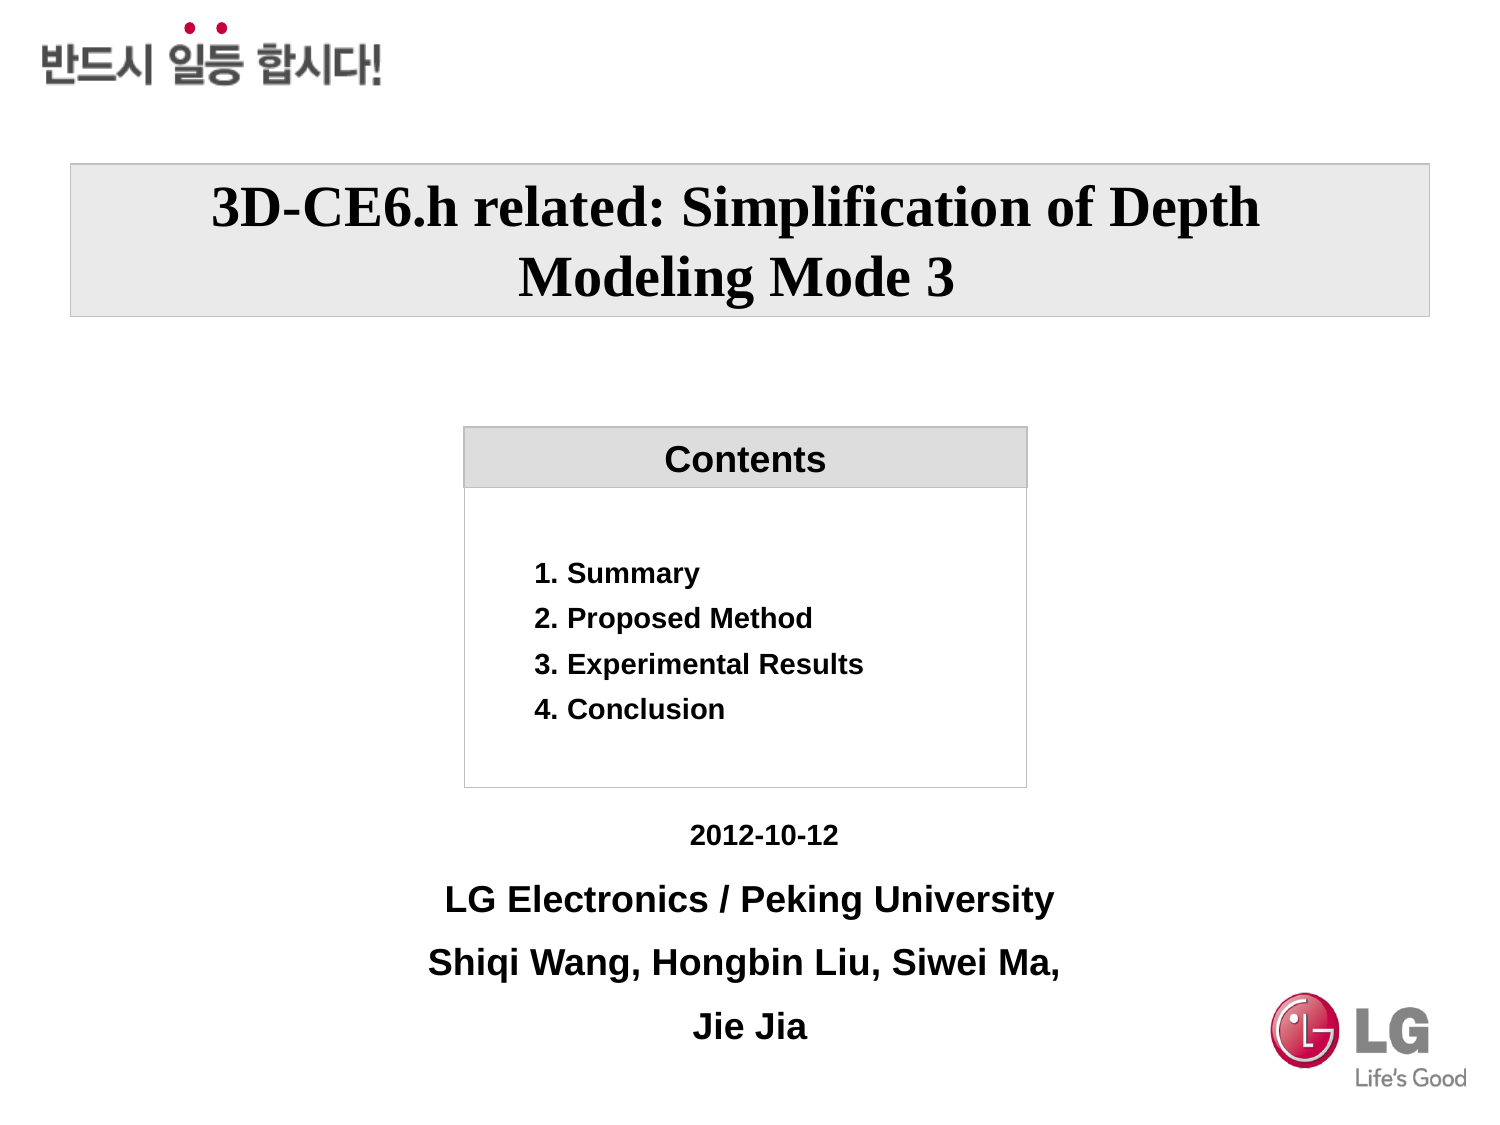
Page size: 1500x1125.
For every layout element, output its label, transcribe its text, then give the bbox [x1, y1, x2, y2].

text_box 3D-CE6.h related: Simplification of Depth Modeling Mode 3 [93, 160, 1395, 316]
text_box [70, 163, 1430, 317]
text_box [31, 21, 384, 97]
text_box Contents [463, 427, 1028, 488]
picture [1269, 985, 1466, 1093]
text_box 2012-10-12 [673, 808, 856, 860]
text_box 1. Summary 2. Proposed Method 3. Experimental Results 4. Conclusion [464, 488, 1027, 787]
text_box LG Electronics / Peking University Shiqi Wang, Hongbin Liu, Siwei Ma, Jie Jia [363, 867, 1137, 1055]
